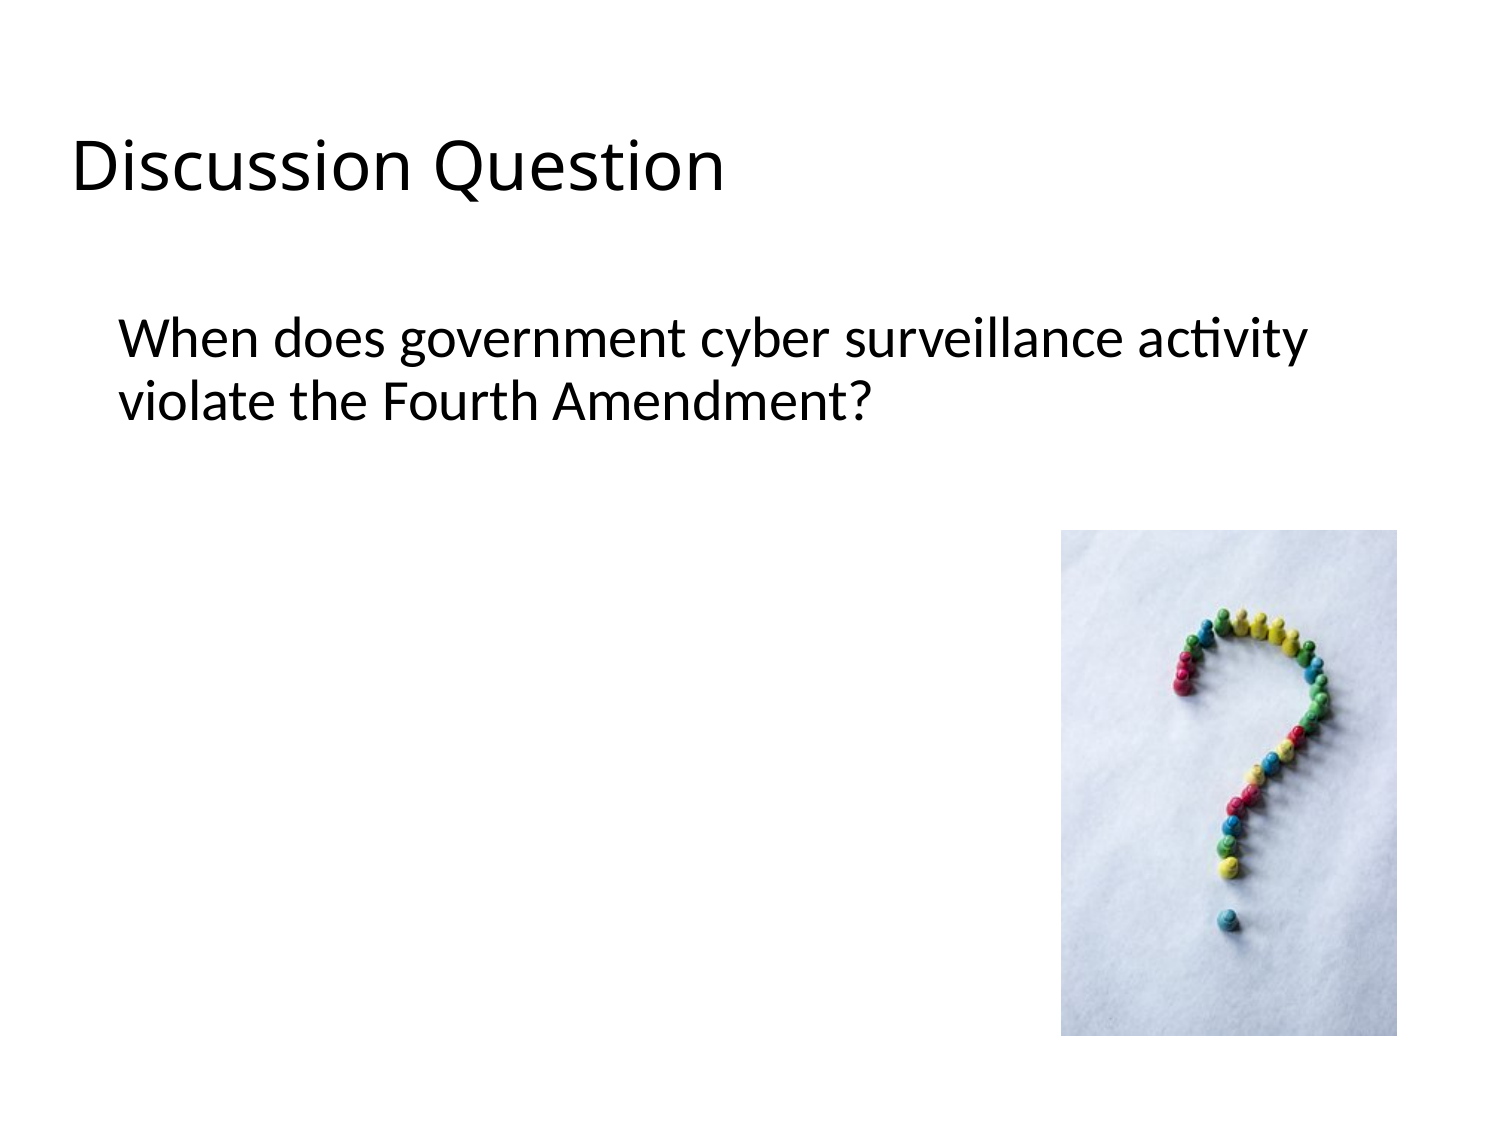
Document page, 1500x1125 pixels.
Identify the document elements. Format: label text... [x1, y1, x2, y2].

title Discussion Question [55, 59, 1398, 278]
picture [1061, 530, 1397, 1036]
list When does government cyber surveillance activity violate the Fourth Amendment? [102, 299, 1398, 1014]
